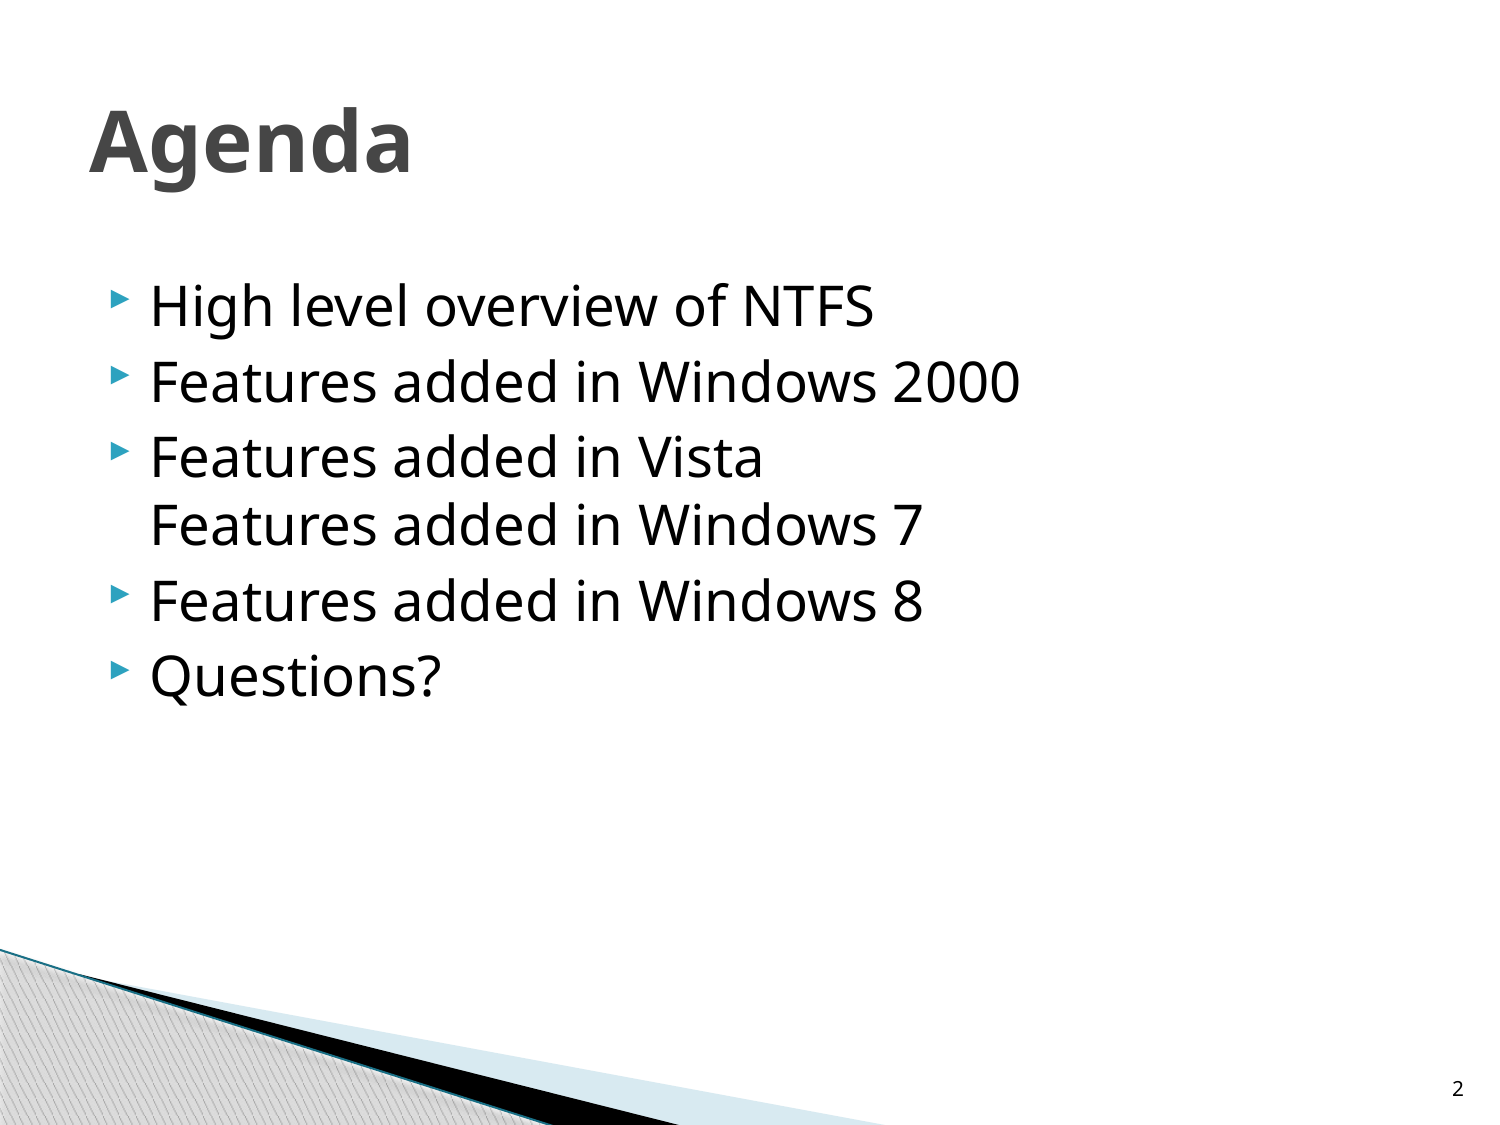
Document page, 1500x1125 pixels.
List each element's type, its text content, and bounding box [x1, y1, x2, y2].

list High level overview of NTFS Features added in Windows 2000 Features added in Vista Features added in Windows 7 Features added in Windows 8 Questions? [75, 262, 1425, 988]
slide_number 2 [1418, 1051, 1479, 1112]
title Agenda [75, 45, 1425, 233]
